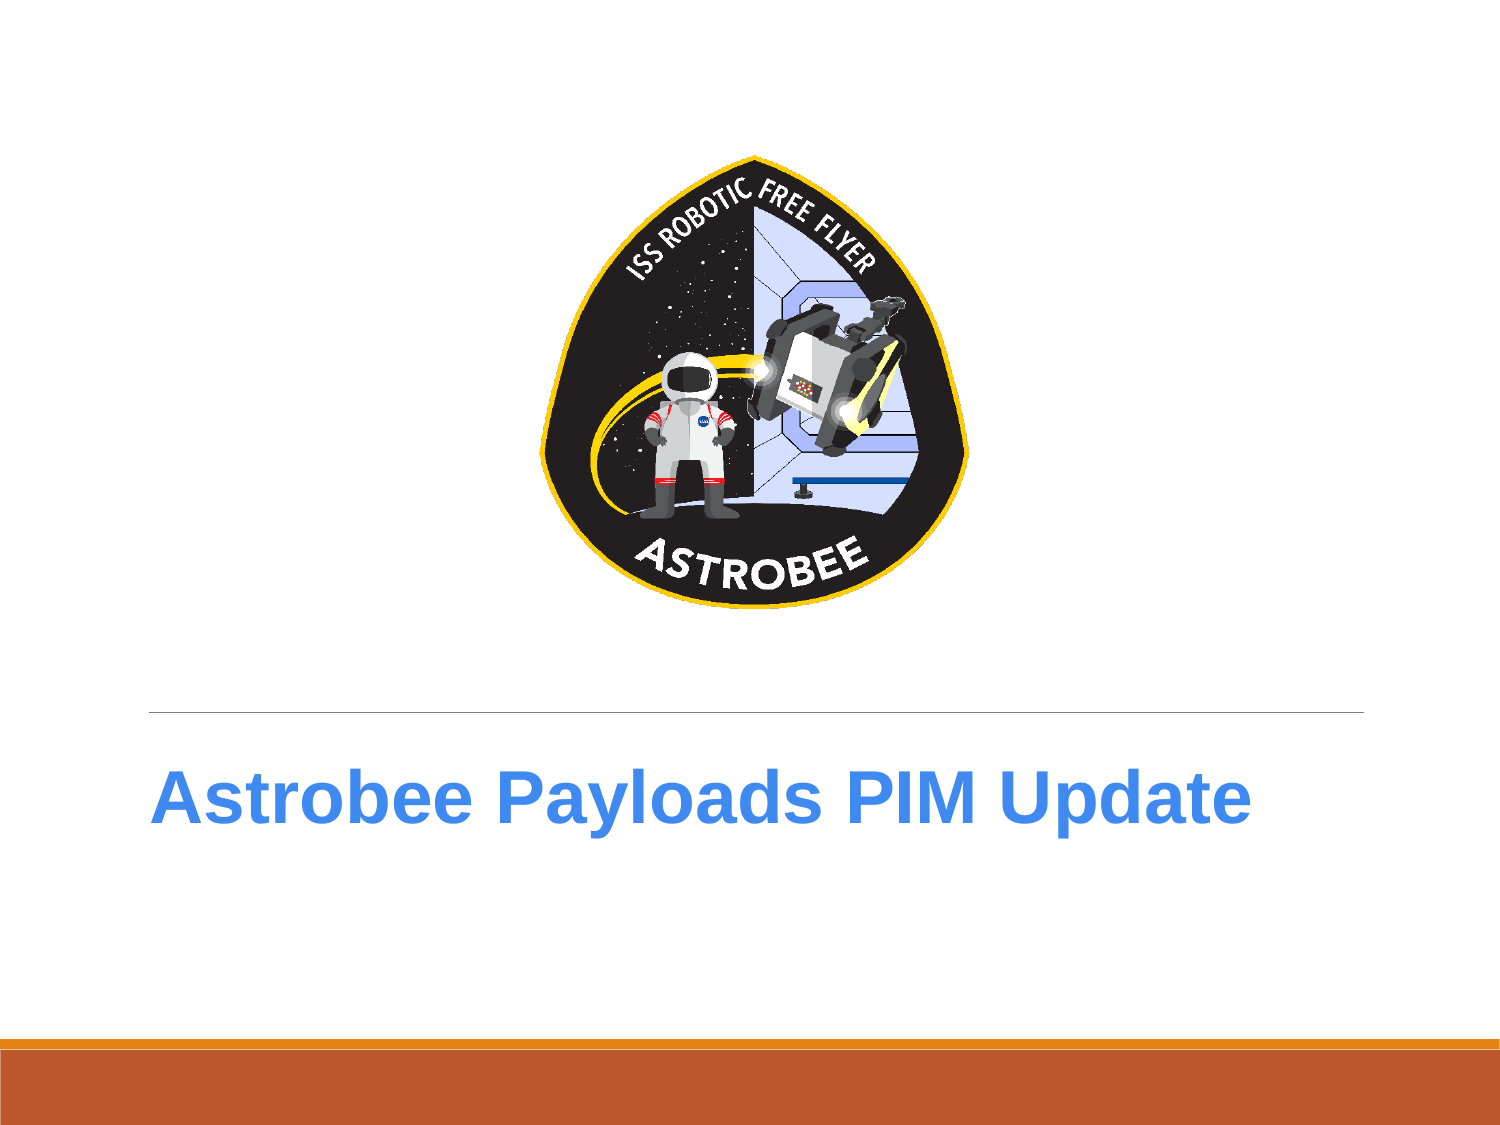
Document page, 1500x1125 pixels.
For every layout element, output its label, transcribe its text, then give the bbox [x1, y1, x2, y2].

title [135, 124, 1373, 710]
picture [538, 155, 969, 609]
text_box Astrobee Payloads PIM Update [135, 740, 1373, 846]
